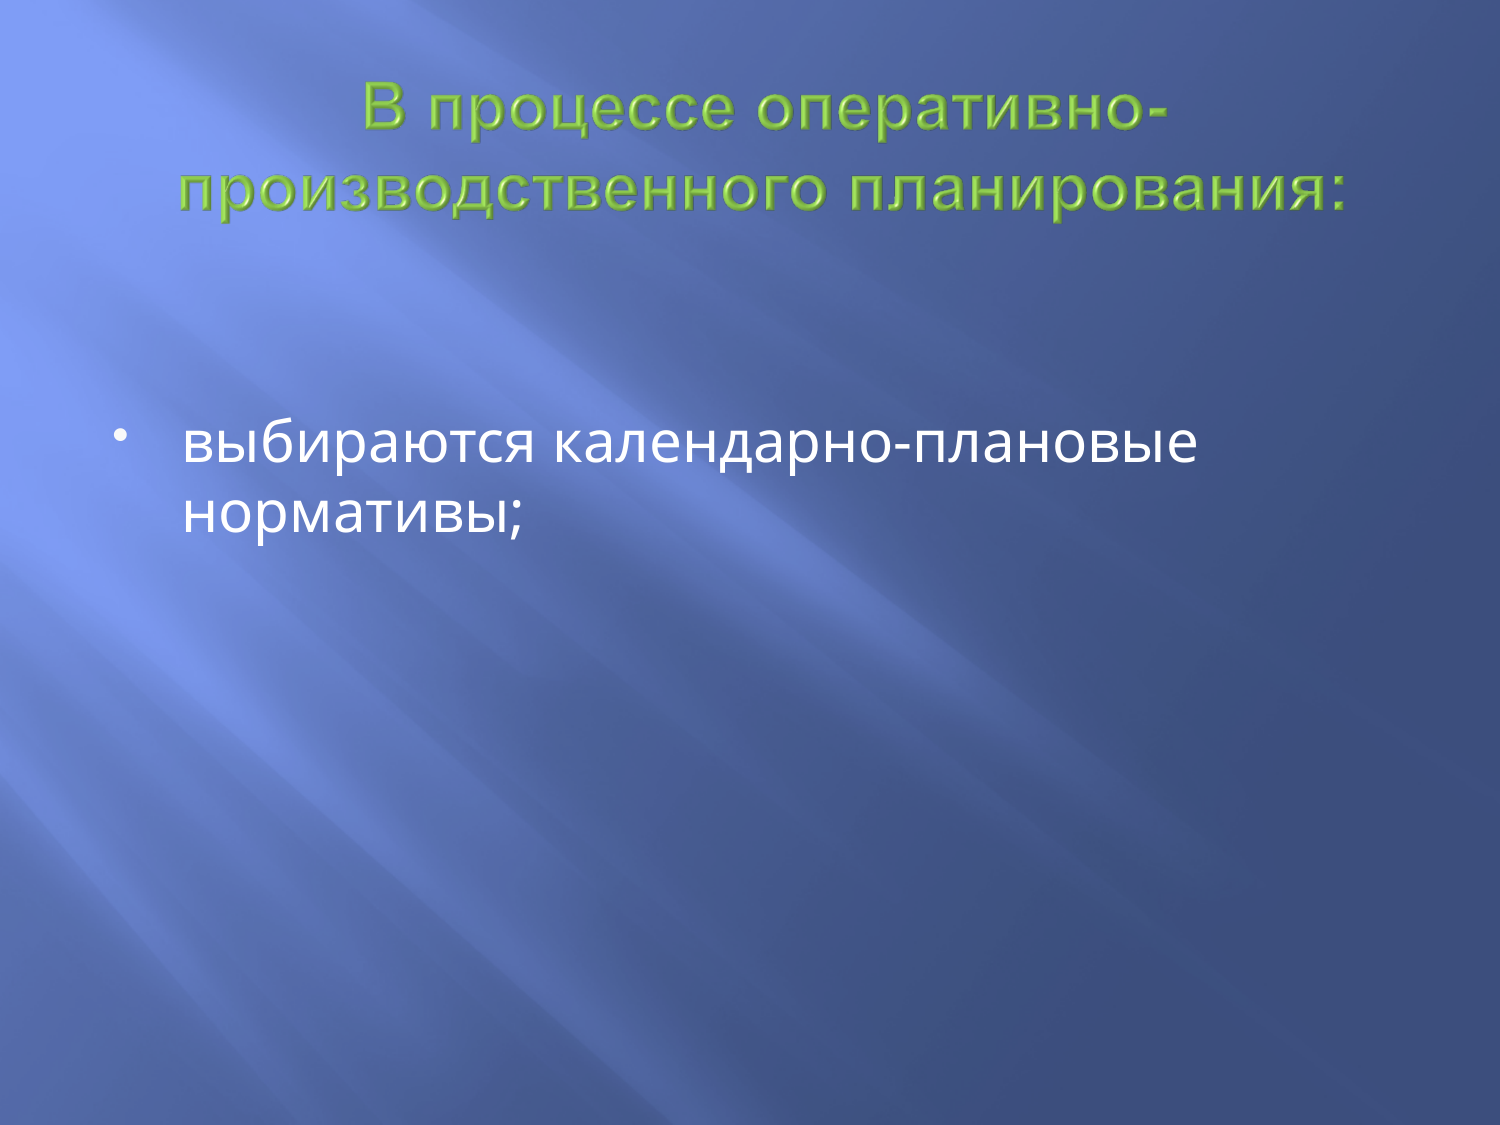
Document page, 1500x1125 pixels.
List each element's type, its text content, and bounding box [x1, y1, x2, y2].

picture [88, 42, 1441, 287]
list выбираются календарно-плановые нормативы; [76, 396, 1428, 1125]
